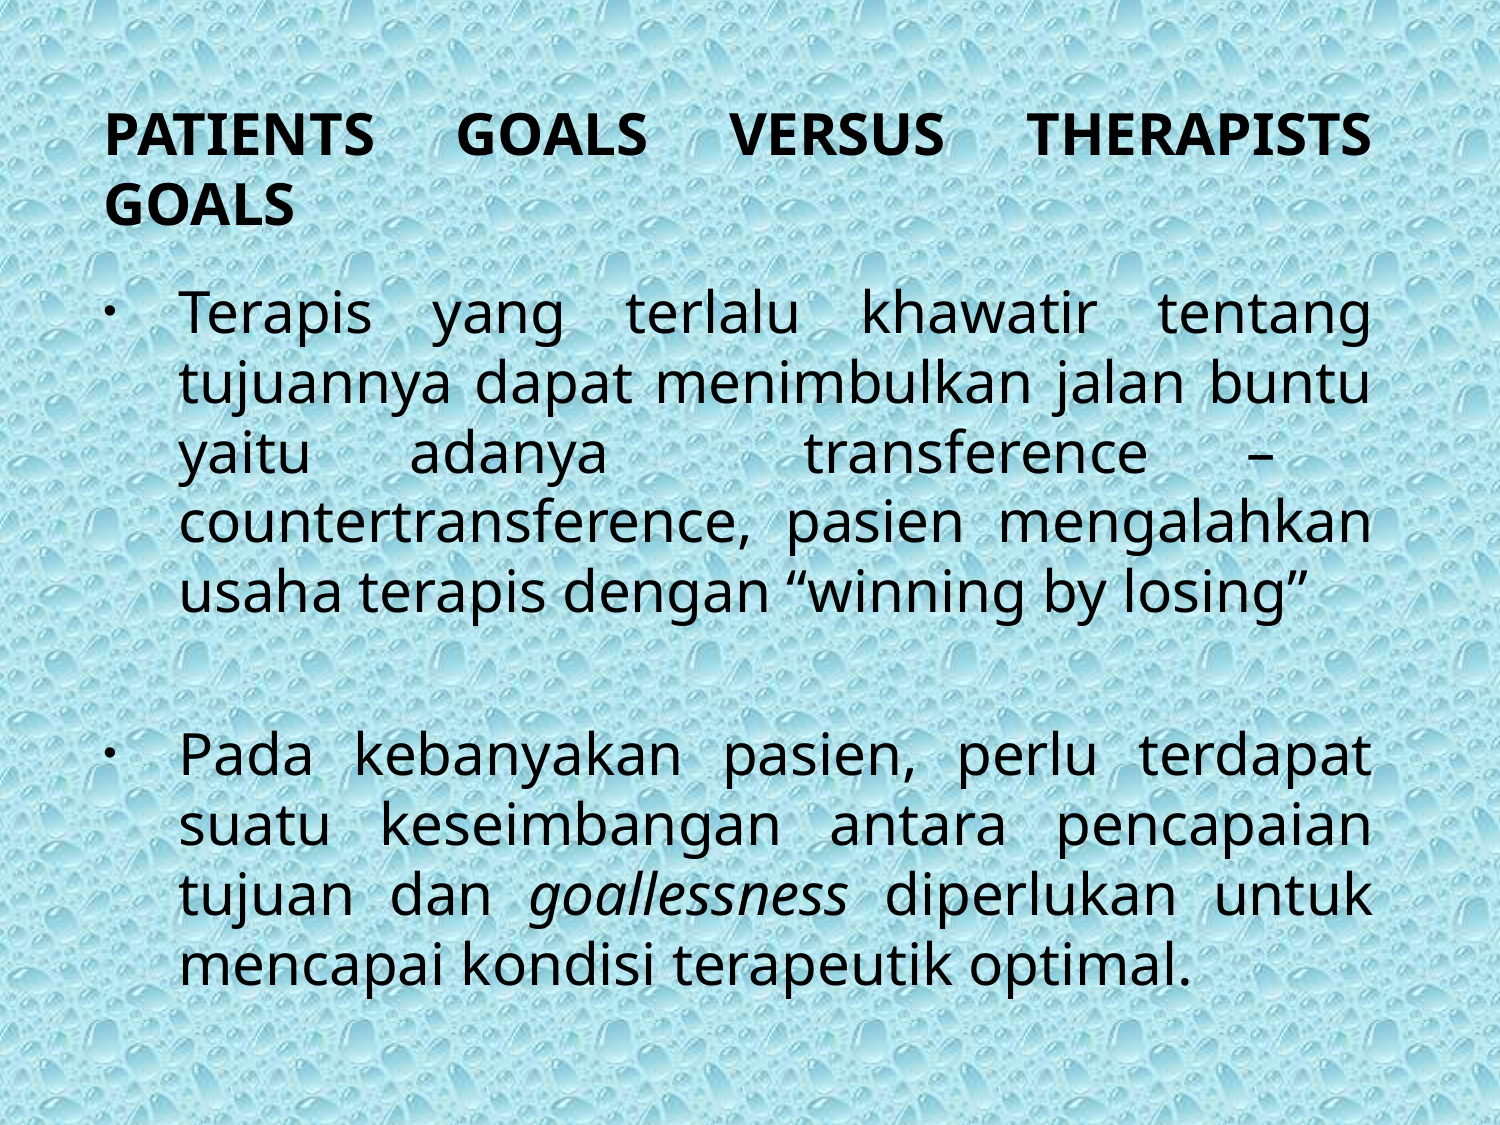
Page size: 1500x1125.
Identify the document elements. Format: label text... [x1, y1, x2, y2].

subtitle PATIENTS GOALS VERSUS THERAPISTS GOALS Terapis yang terlalu khawatir tentang tujuannya dapat menimbulkan jalan buntu yaitu adanya transference – countertransference, pasien mengalahkan usaha terapis dengan “winning by losing” Pada kebanyakan pasien, perlu terdapat suatu keseimbangan antara pencapaian tujuan dan goallessness diperlukan untuk mencapai kondisi terapeutik optimal. [88, 90, 1388, 1024]
picture [0, 0, 1500, 1125]
